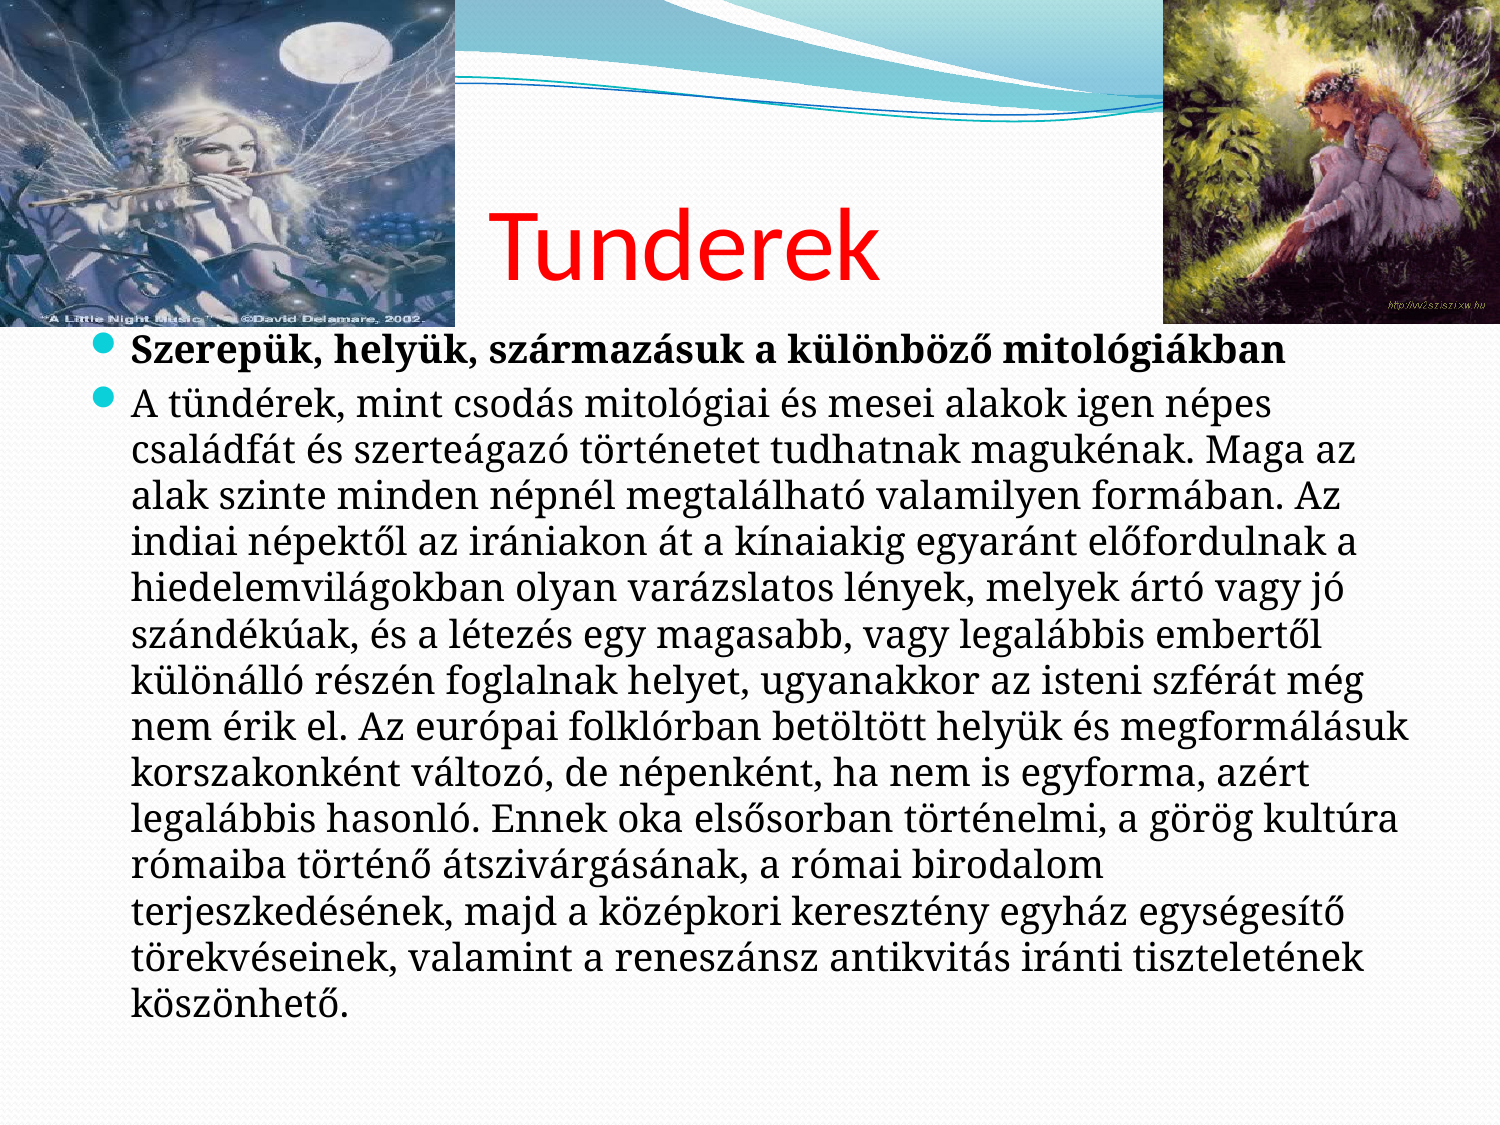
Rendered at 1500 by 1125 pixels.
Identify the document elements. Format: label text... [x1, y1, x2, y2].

title Tunderek [461, 113, 1156, 302]
picture [0, 0, 455, 327]
list Szerepük, helyük, származásuk a különböző mitológiákban A tündérek, mint csodás mitológiai és mesei alakok igen népes családfát és szerteágazó történetet tudhatnak magukénak. Maga az alak szinte minden népnél megtalálható valamilyen formában. Az indiai népektől az irániakon át a kínaiakig egyaránt előfordulnak a hiedelemvilágokban olyan varázslatos lények, melyek ártó vagy jó szándékúak, és a létezés egy magasabb, vagy legalábbis embertől különálló részén foglalnak helyet, ugyanakkor az isteni szférát még nem érik el. Az európai folklórban betöltött helyük és megformálásuk korszakonként változó, de népenként, ha nem is egyforma, azért legalábbis hasonló. Ennek oka elsősorban történelmi, a görög kultúra rómaiba történő átszivárgásának, a római birodalom terjeszkedésének, majd a középkori keresztény egyház egységesítő törekvéseinek, valamint a reneszánsz antikvitás iránti tiszteletének köszönhető. [75, 317, 1425, 1038]
picture [1163, 0, 1500, 324]
